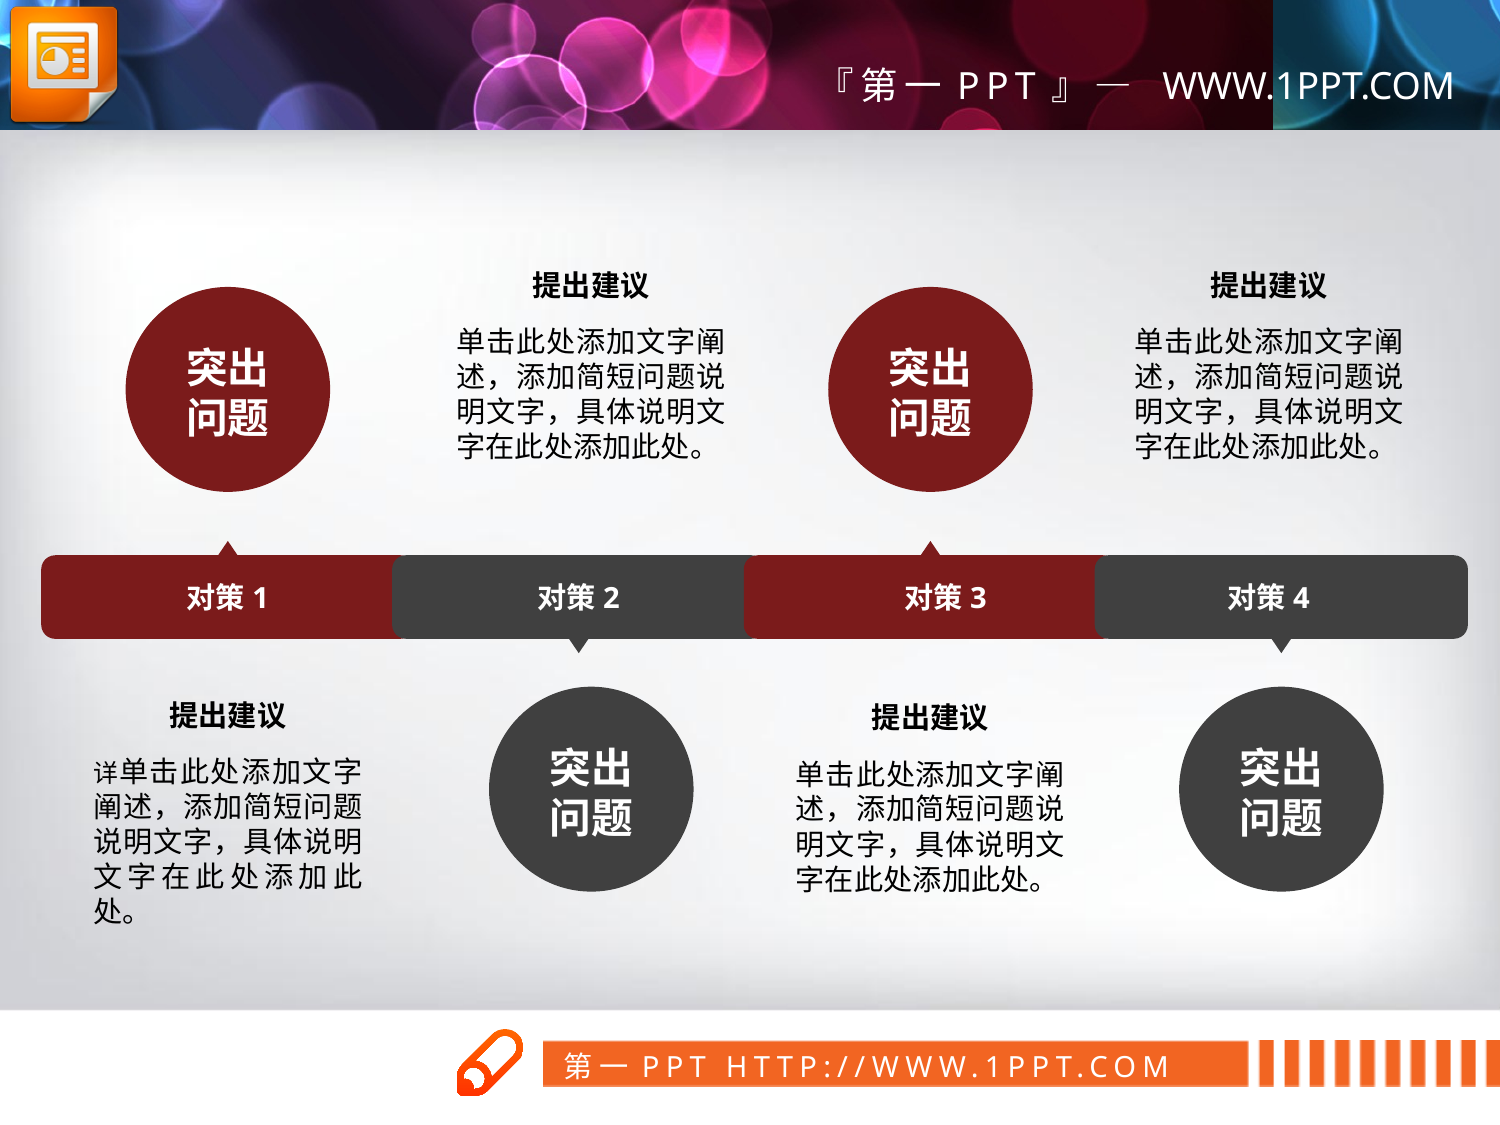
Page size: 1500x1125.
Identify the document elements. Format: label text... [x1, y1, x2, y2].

text_box [1177, 684, 1386, 894]
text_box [391, 554, 766, 654]
text_box [123, 284, 333, 494]
text_box 提出建议 [815, 699, 1046, 735]
text_box 单击此处添加文字阐述，添加简短问题说明文字，具体说明文字在此处添加此处。 [1134, 323, 1404, 464]
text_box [743, 540, 1118, 640]
text_box [826, 284, 1035, 494]
text_box 突出问题 [876, 341, 985, 442]
text_box 突出问题 [537, 741, 646, 842]
text_box 单击此处添加文字阐述，添加简短问题说明文字，具体说明文字在此处添加此处。 [456, 323, 726, 464]
text_box 单击此处添加文字阐述，添加简短问题说明文字，具体说明文字在此处添加此处。 [795, 755, 1066, 896]
text_box 突出问题 [1227, 741, 1336, 842]
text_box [40, 540, 415, 640]
picture [543, 1040, 1500, 1087]
text_box 提出建议 [1153, 267, 1384, 303]
text_box 提出建议 [112, 697, 343, 733]
picture [0, 0, 1500, 1012]
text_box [1094, 554, 1469, 654]
text_box 详单击此处添加文字阐述，添加简短问题说明文字，具体说明文字在此处添加此处。 [93, 753, 363, 929]
text_box 突出问题 [173, 341, 282, 442]
text_box [486, 684, 696, 894]
text_box 提出建议 [476, 267, 707, 303]
